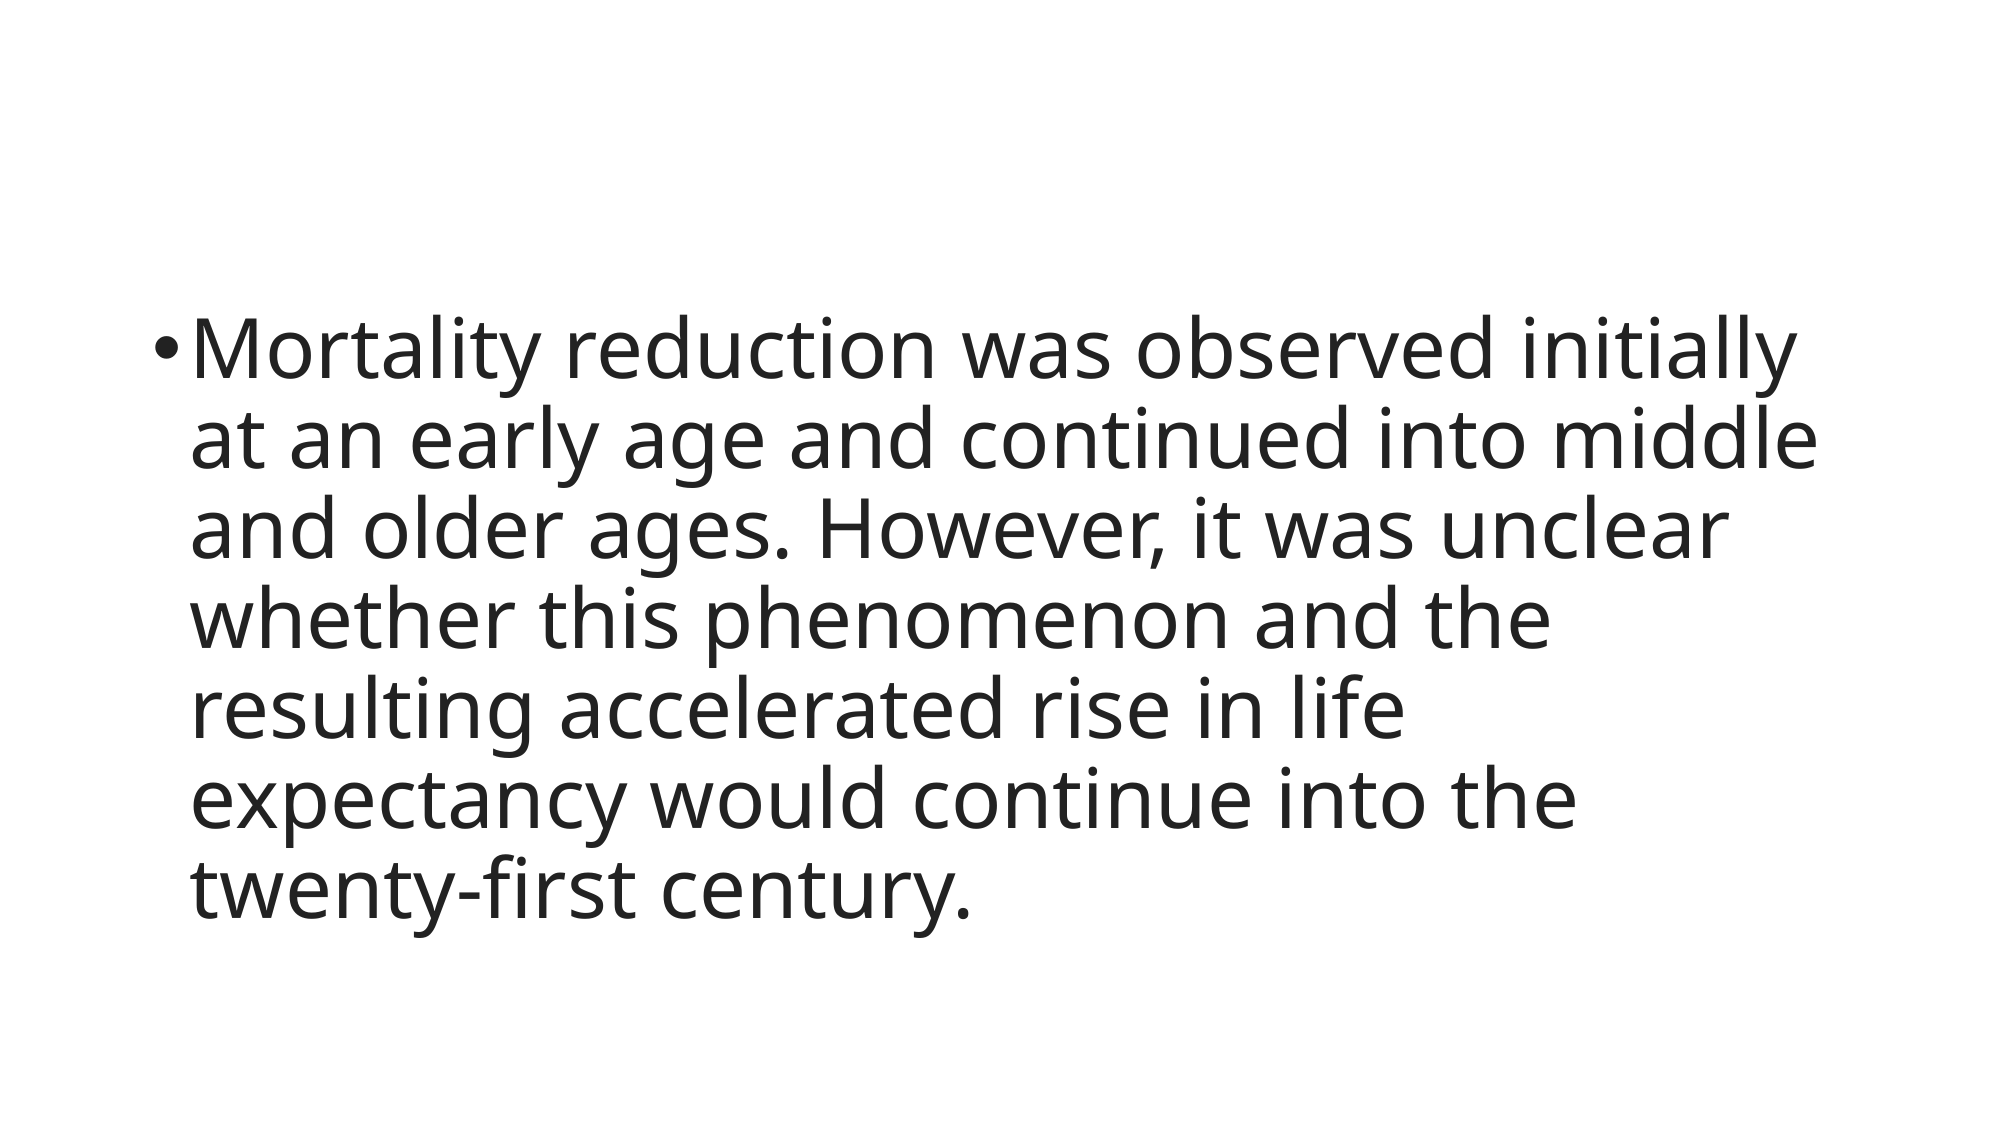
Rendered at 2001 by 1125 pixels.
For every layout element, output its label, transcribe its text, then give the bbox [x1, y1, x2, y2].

list Mortality reduction was observed initially at an early age and continued into middle and older ages. However, it was unclear whether this phenomenon and the resulting accelerated rise in life expectancy would continue into the twenty-first century. [137, 299, 1863, 1014]
